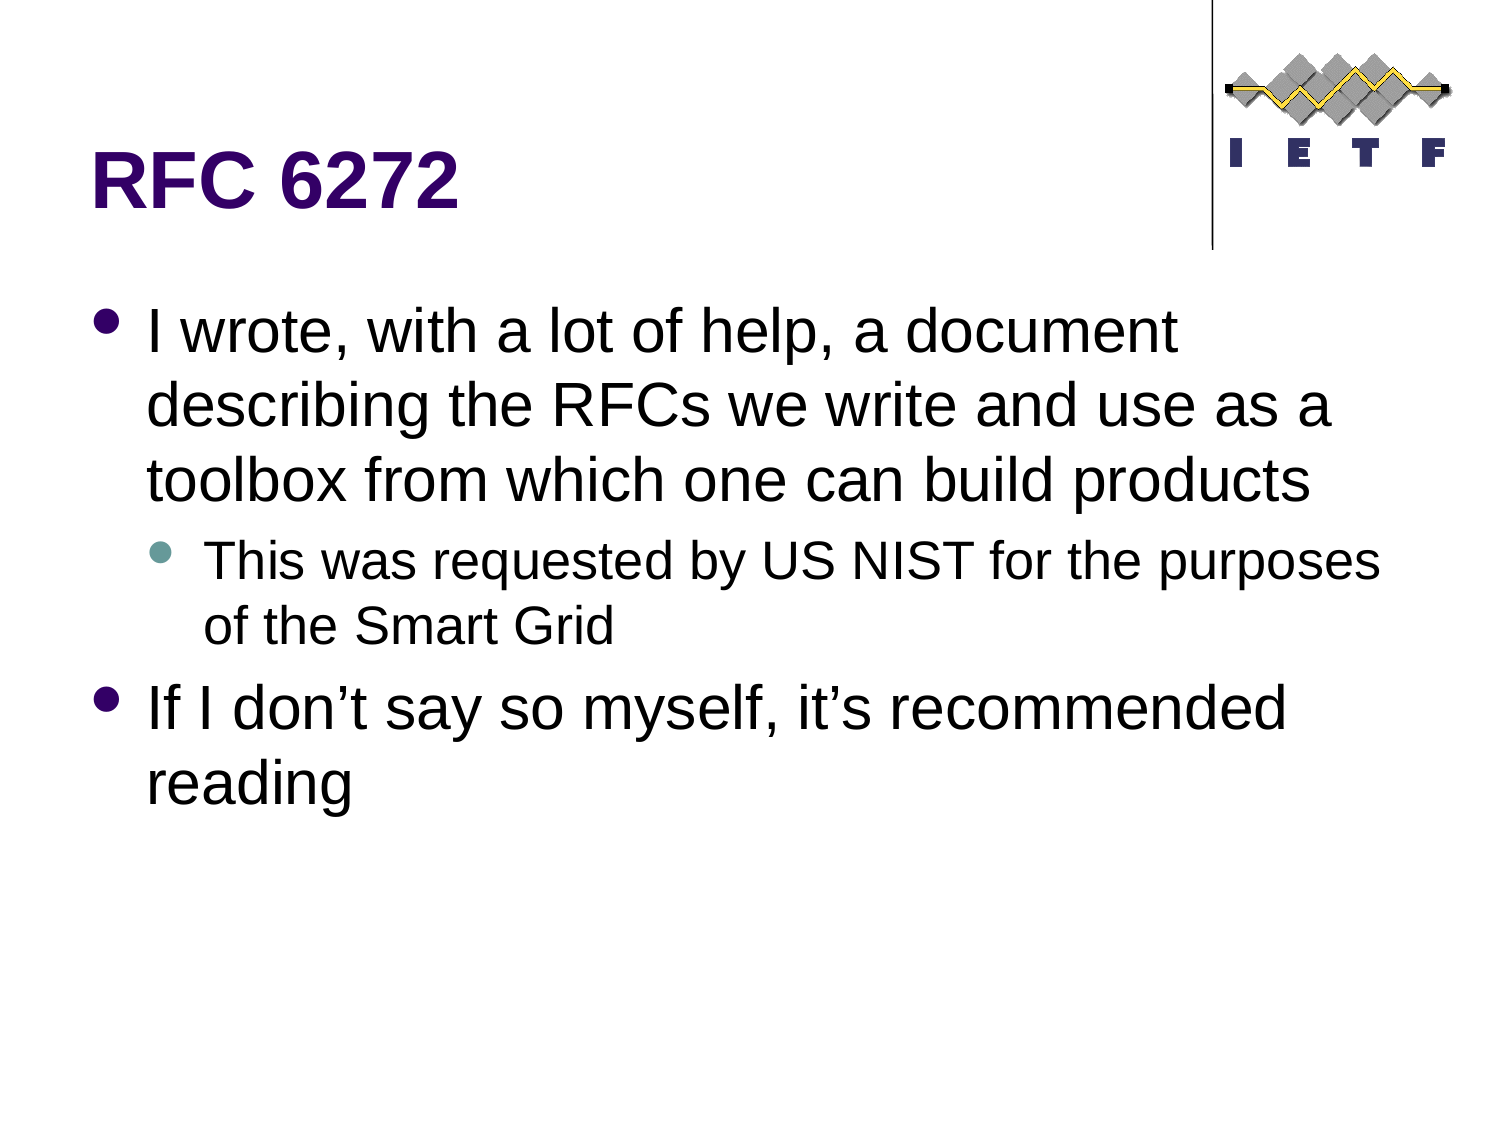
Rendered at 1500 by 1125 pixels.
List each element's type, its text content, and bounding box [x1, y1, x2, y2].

title RFC 6272 [74, 19, 1201, 233]
list I wrote, with a lot of help, a document describing the RFCs we write and use as a toolbox from which one can build products This was requested by US NIST for the purposes of the Smart Grid If I don’t say so myself, it’s recommended reading [74, 281, 1426, 1006]
picture [1212, 37, 1463, 181]
